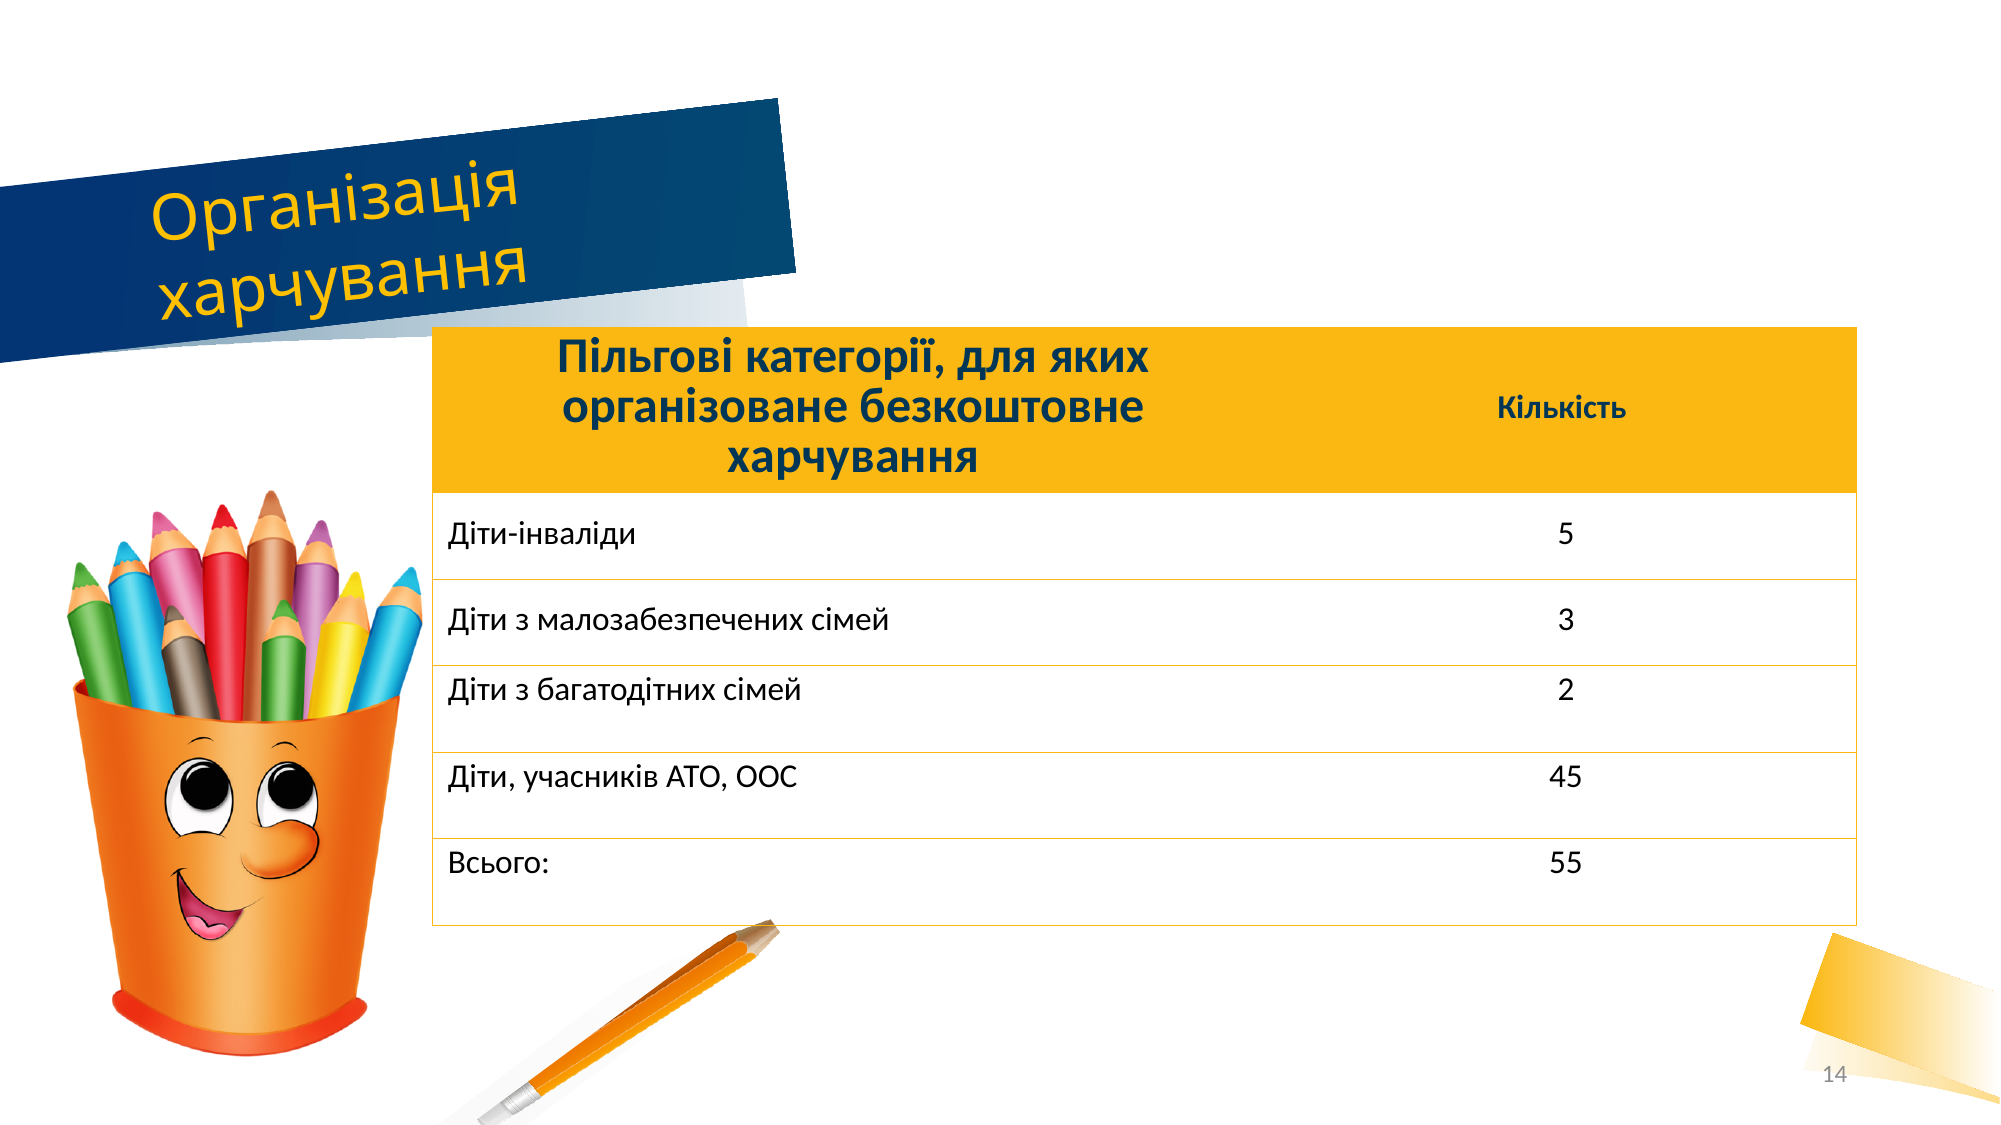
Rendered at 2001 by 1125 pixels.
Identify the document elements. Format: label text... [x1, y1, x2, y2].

picture [469, 926, 803, 1125]
table_cell 3 [1275, 580, 1856, 665]
table_header Пільгові категорії, для яких організоване безкоштовне харчування [433, 328, 1275, 492]
table_cell 55 [1275, 839, 1856, 925]
table_cell Діти-інваліди [433, 493, 1275, 579]
slide_number 14 [1412, 1042, 1863, 1103]
table_cell Діти, учасників АТО, ООС [433, 753, 1275, 838]
table_cell 5 [1275, 493, 1856, 579]
table_cell 2 [1275, 666, 1856, 752]
table_cell 45 [1275, 753, 1856, 838]
picture [55, 488, 433, 1074]
table_cell Діти з малозабезпечених сімей [433, 580, 1275, 665]
table_cell Всього: [433, 839, 1275, 925]
table_header Кількість [1275, 328, 1856, 492]
title Організація харчування [130, 104, 795, 346]
table_cell Діти з багатодітних сімей [433, 666, 1275, 752]
